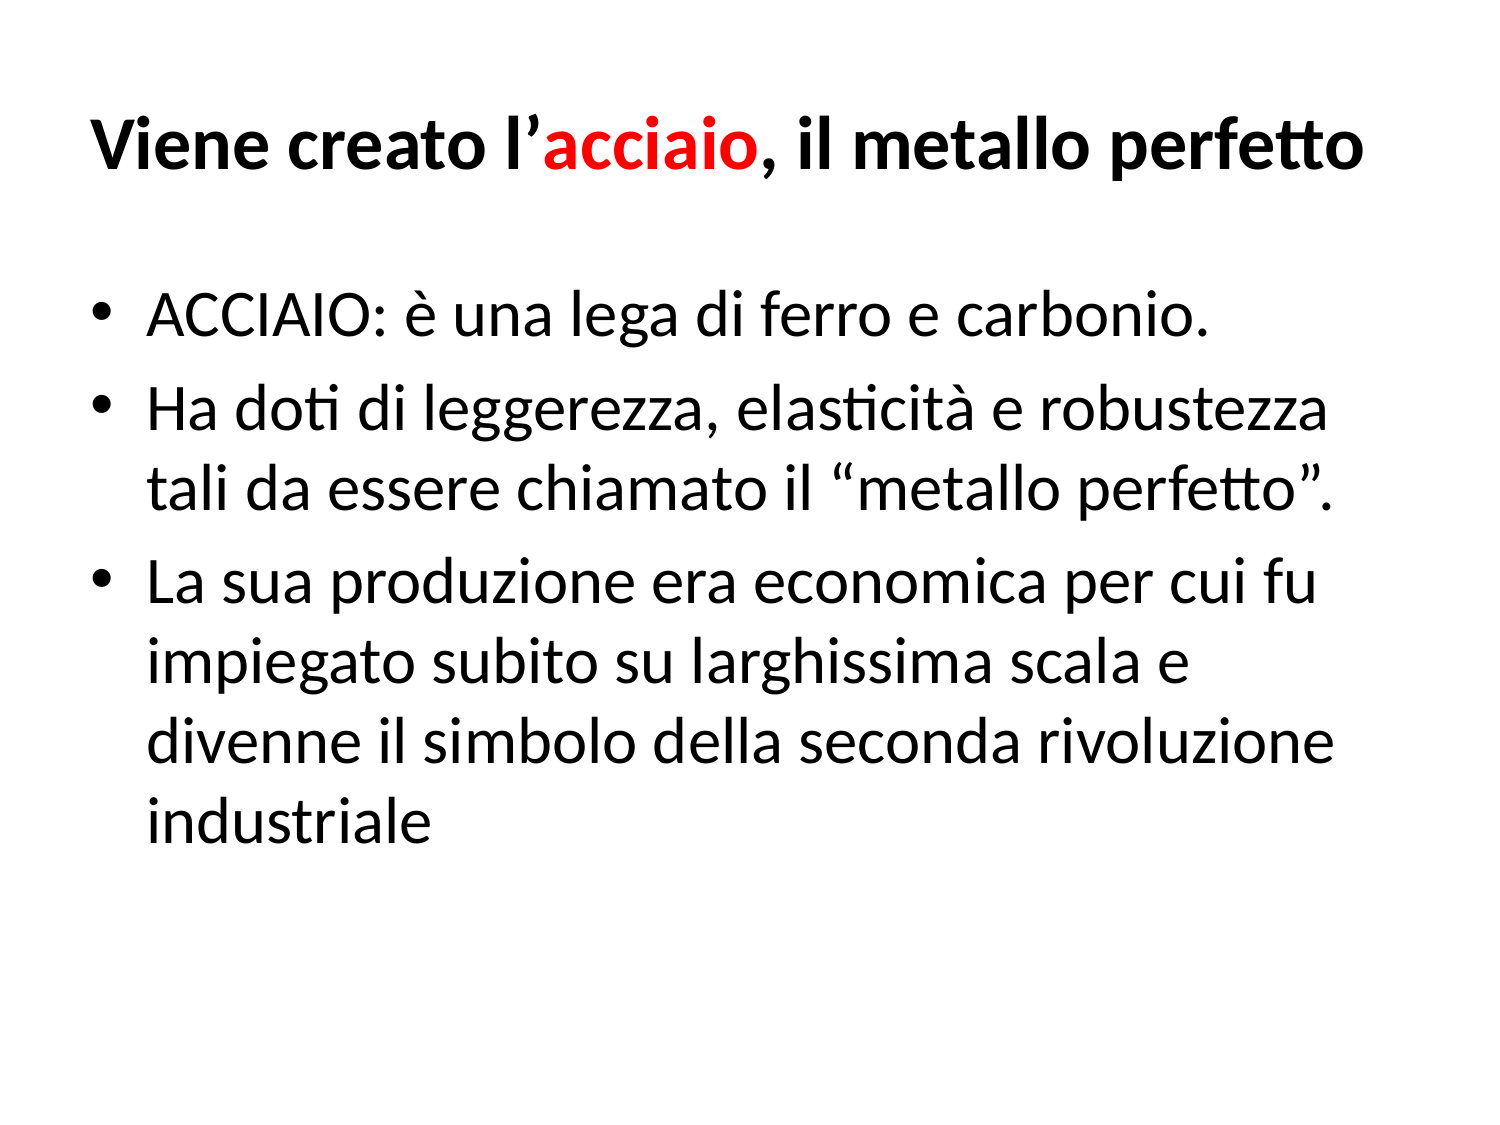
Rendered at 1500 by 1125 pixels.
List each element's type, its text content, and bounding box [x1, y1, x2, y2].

list ACCIAIO: è una lega di ferro e carbonio. Ha doti di leggerezza, elasticità e robustezza tali da essere chiamato il “metallo perfetto”. La sua produzione era economica per cui fu impiegato subito su larghissima scala e divenne il simbolo della seconda rivoluzione industriale [75, 262, 1425, 1005]
title Viene creato l’acciaio, il metallo perfetto [75, 45, 1425, 233]
